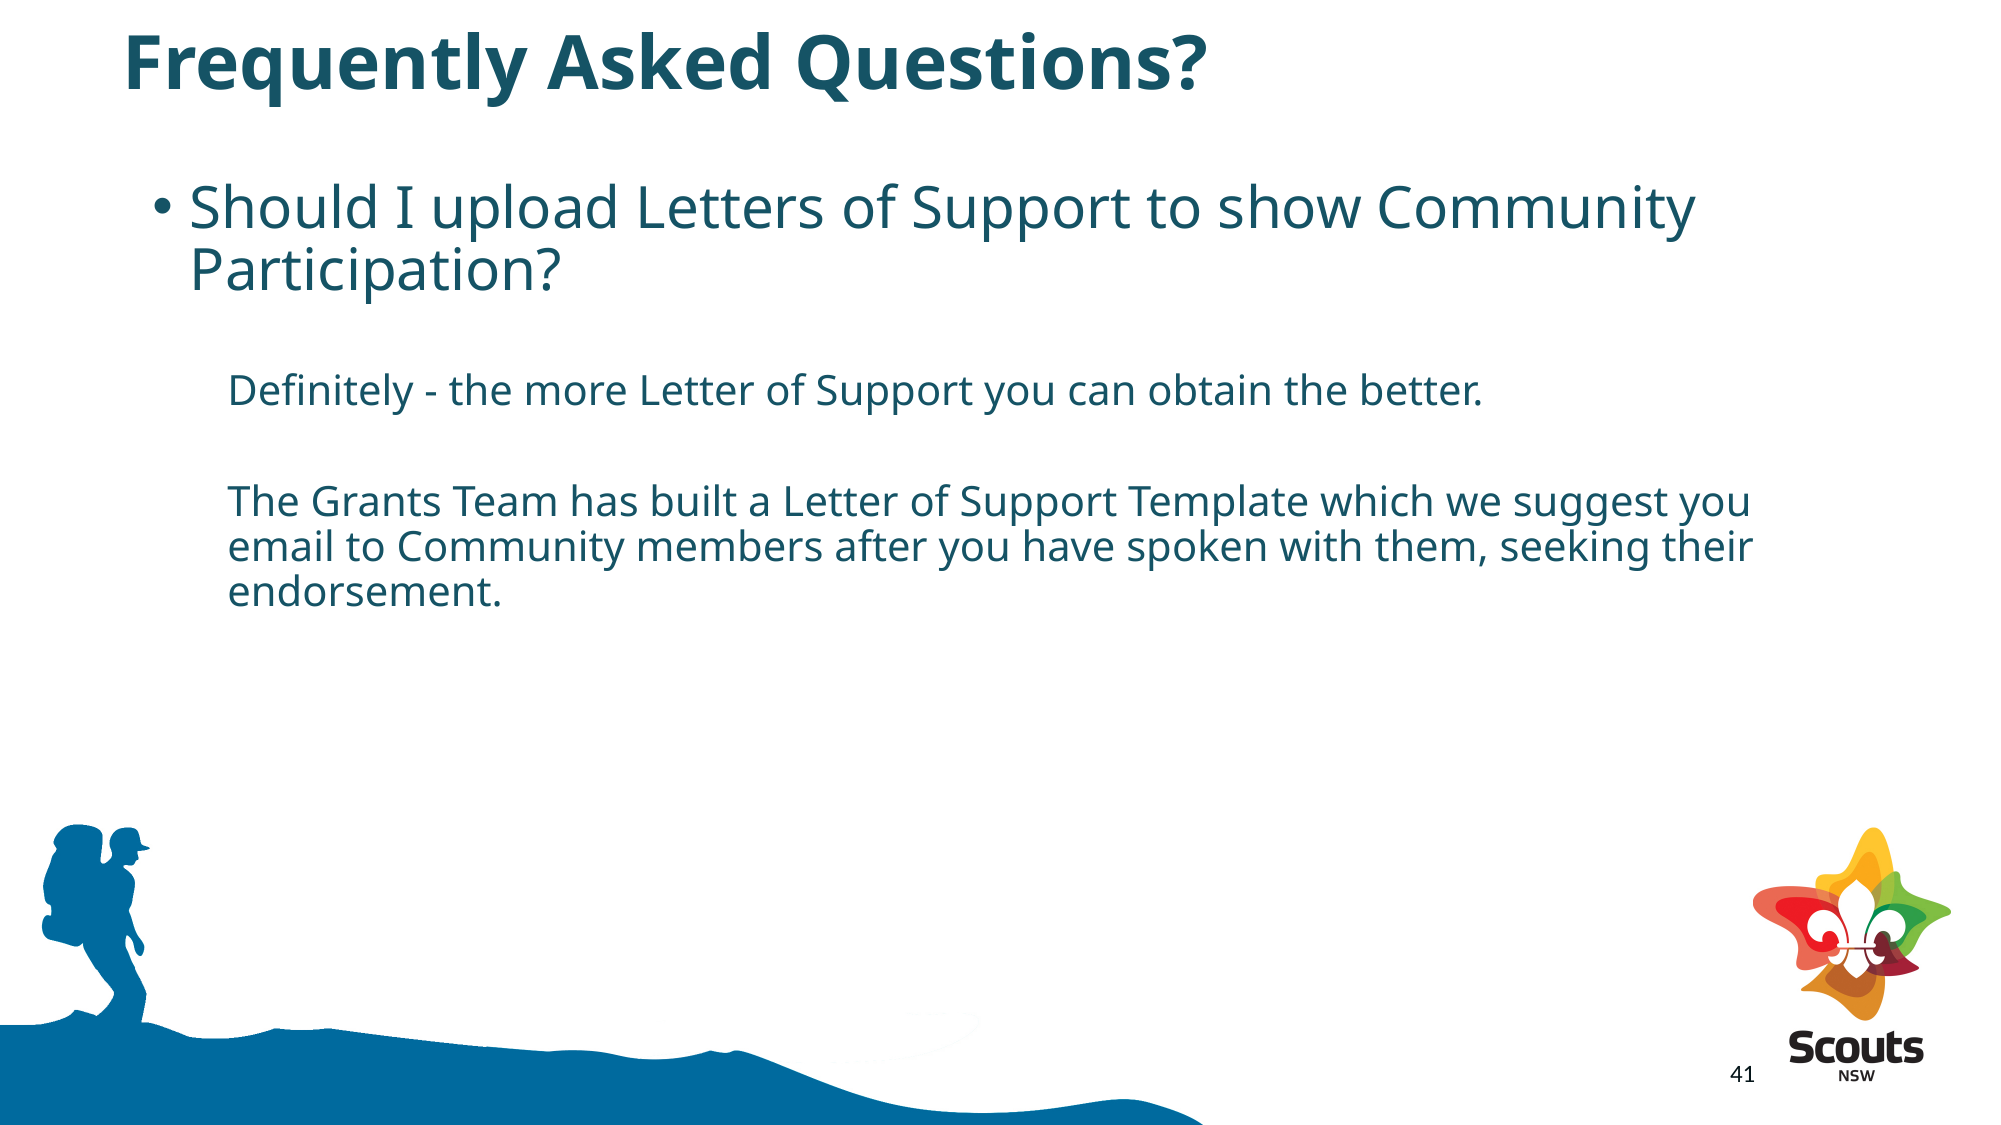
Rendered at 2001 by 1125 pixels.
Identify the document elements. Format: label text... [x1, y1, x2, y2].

picture [126, 937, 137, 970]
title Frequently Asked Questions? [107, 0, 1893, 130]
slide_number 41 [1320, 1042, 1771, 1103]
picture [0, 0, 2001, 1125]
picture [124, 862, 137, 931]
list Should I upload Letters of Support to show Community Participation? Definitely - the more Letter of Support you can obtain the better. The Grants Team has built a Letter of Support Template which we suggest you email to Community members after you have spoken with them, seeking their endorsement. [137, 170, 1863, 1014]
